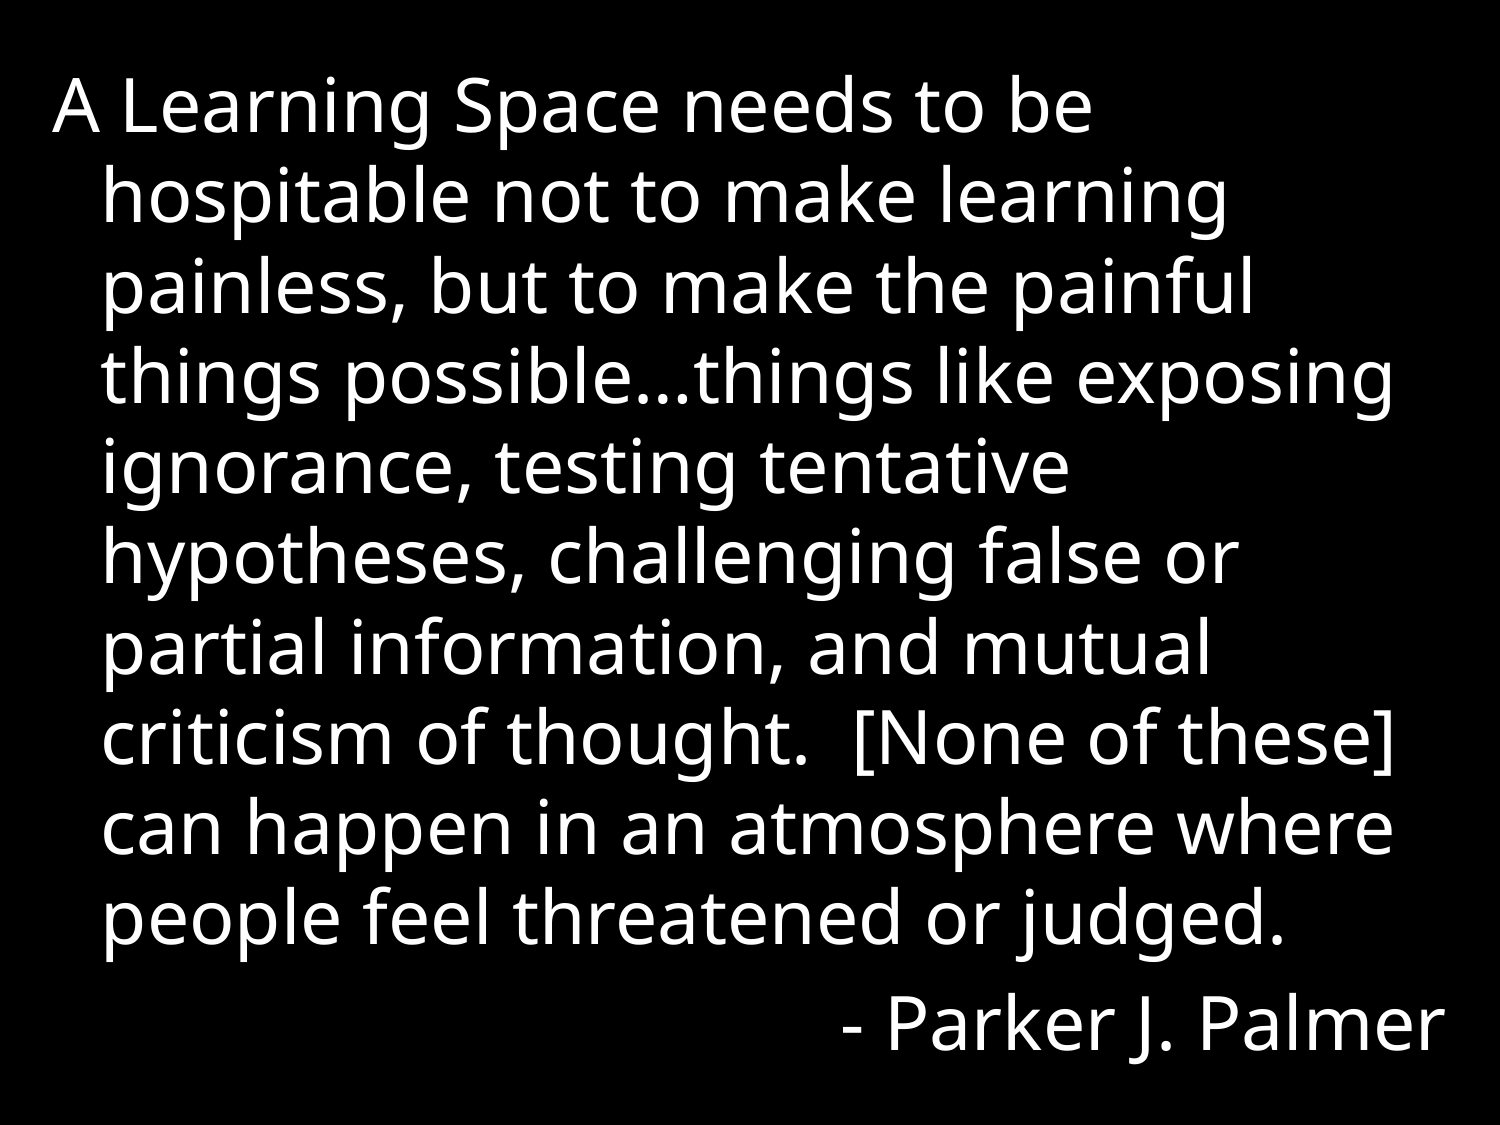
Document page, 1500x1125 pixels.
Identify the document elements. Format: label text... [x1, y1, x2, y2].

list A Learning Space needs to be hospitable not to make learning painless, but to make the painful things possible…things like exposing ignorance, testing tentative hypotheses, challenging false or partial information, and mutual criticism of thought. [None of these] can happen in an atmosphere where people feel threatened or judged. - Parker J. Palmer [37, 50, 1463, 1088]
